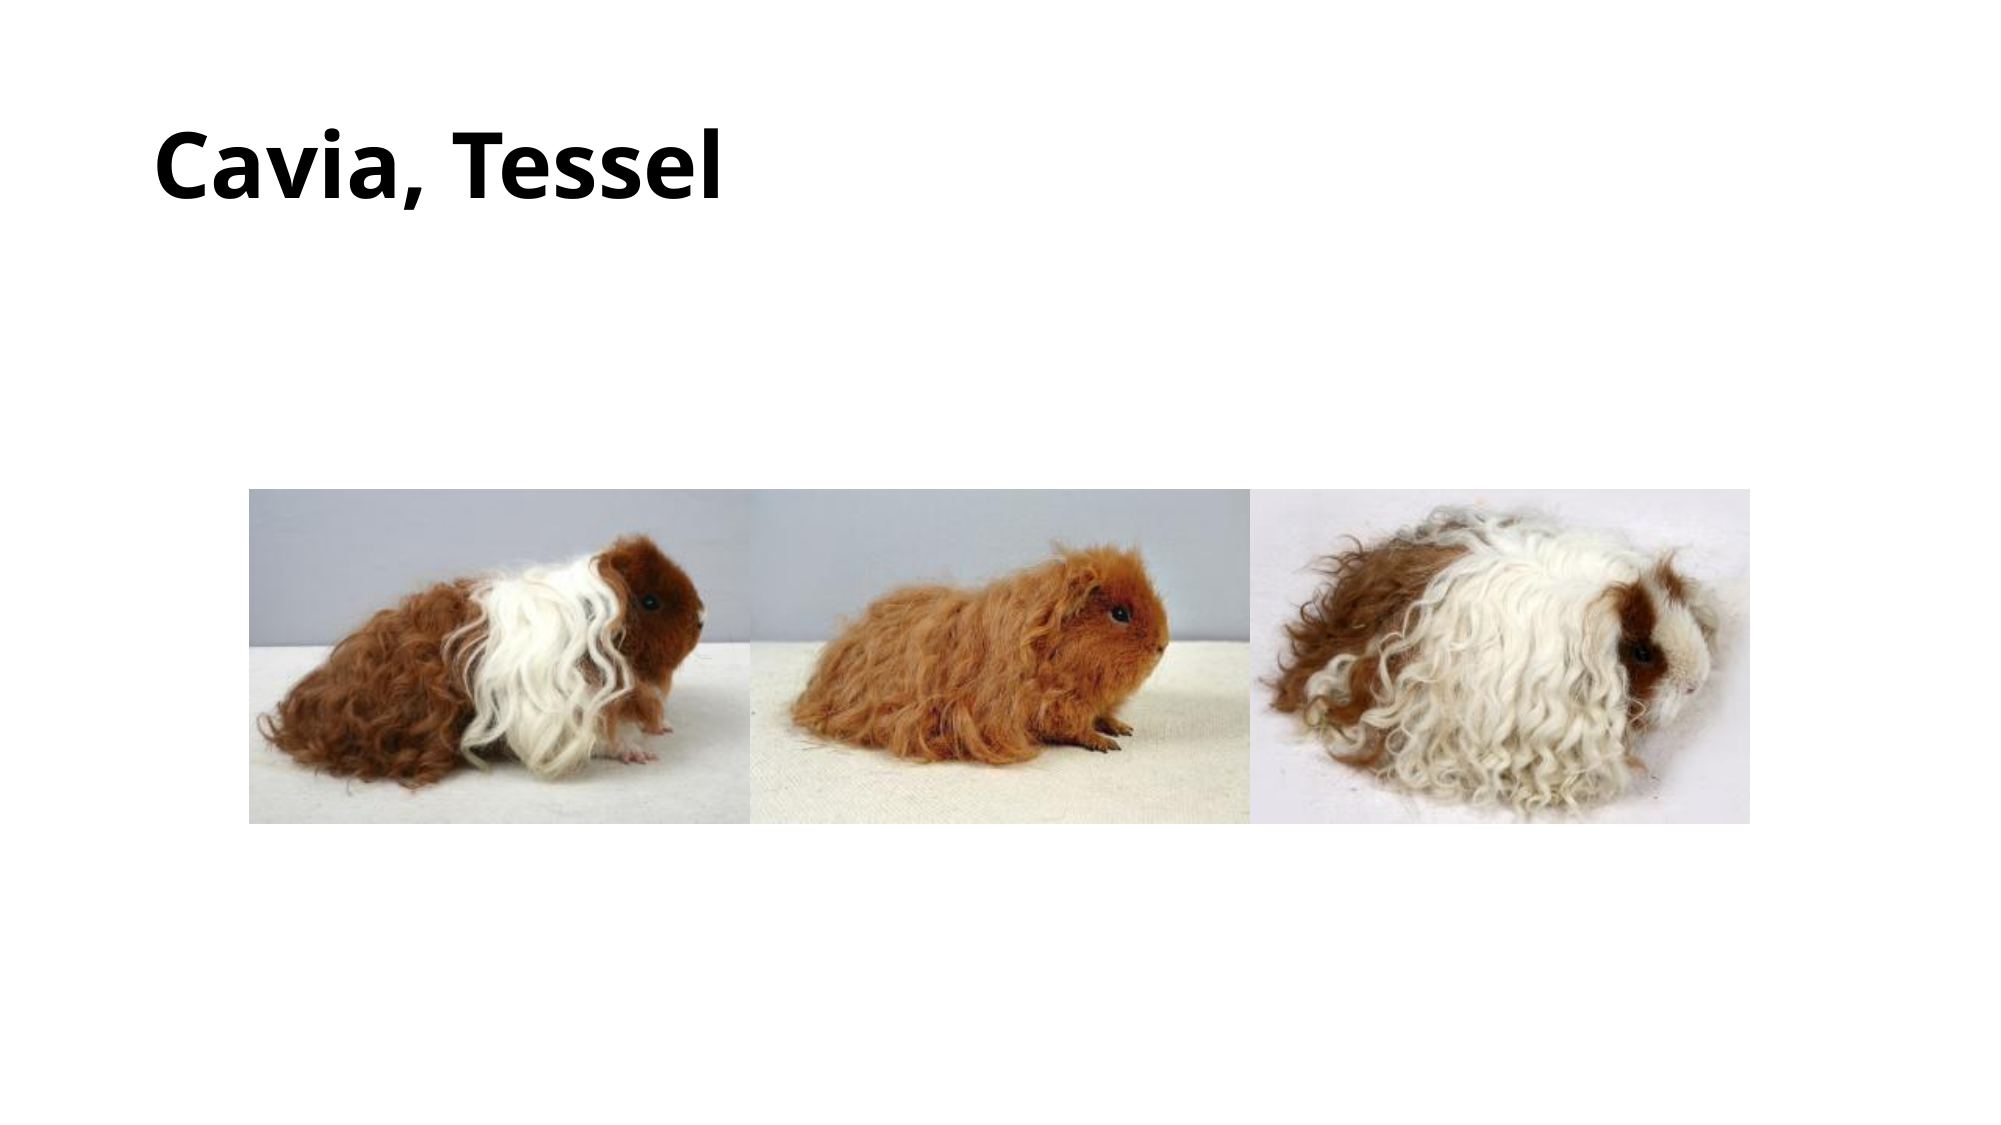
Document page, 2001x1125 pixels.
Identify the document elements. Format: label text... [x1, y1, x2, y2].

title Cavia, Tessel [137, 59, 1863, 278]
picture [1249, 489, 1751, 824]
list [750, 489, 1249, 824]
picture [249, 489, 750, 824]
